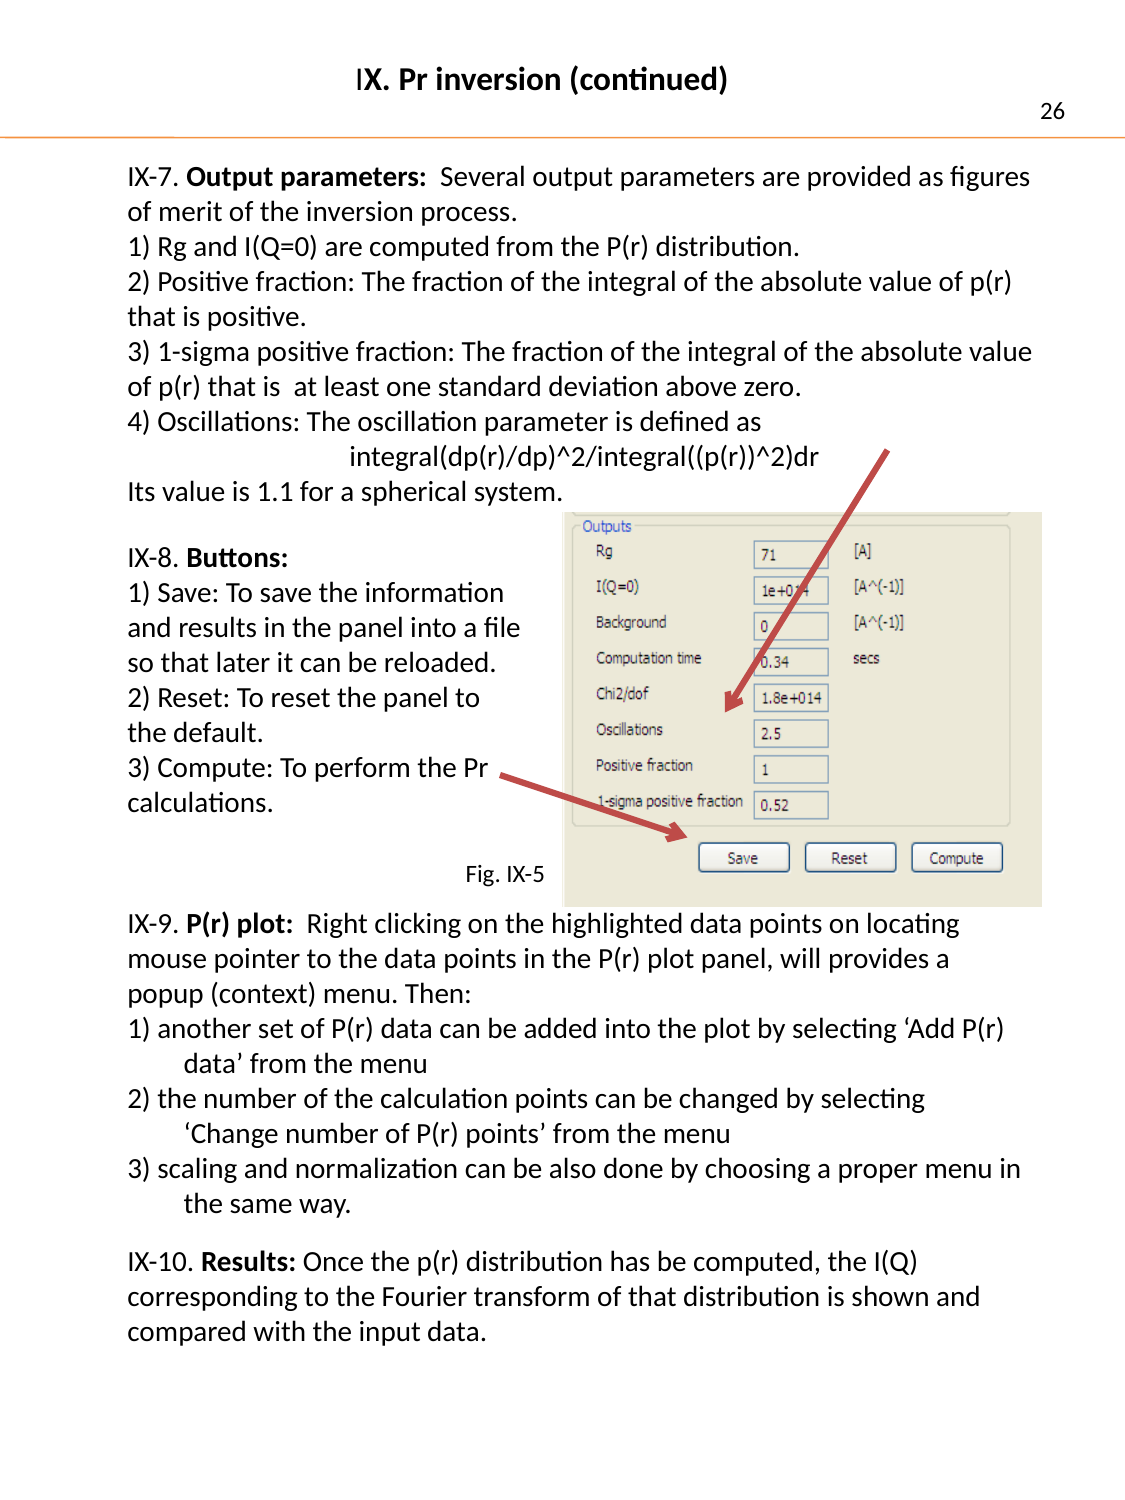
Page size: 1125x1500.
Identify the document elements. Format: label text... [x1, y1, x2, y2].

text_box Fig. IX-5 [450, 849, 557, 895]
text_box IX-9. P(r) plot: Right clicking on the highlighted data points on locating mouse pointer to the data points in the P(r) plot panel, will provides a popup (context) menu. Then: 1) another set of P(r) data can be added into the plot by selecting ‘Add P(r) data’ from the menu 2) the number of the calculation points can be changed by selecting ‘Change number of P(r) points’ from the menu 3) scaling and normalization can be also done by choosing a proper menu in the same way. [112, 862, 1038, 1262]
text_box IX. Pr inversion (continued) [340, 49, 744, 105]
text_box 26 [1025, 87, 1081, 133]
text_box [674, 499, 938, 663]
text_box IX-8. Buttons: 1) Save: To save the information and results in the panel into a file so that later it can be reloaded. 2) Reset: To reset the panel to the default. 3) Compute: To perform the Pr calculations. [112, 496, 538, 861]
text_box IX-7. Output parameters: Several output parameters are provided as figures of merit of the inversion process. 1) Rg and I(Q=0) are computed from the P(r) distribution. 2) Positive fraction: The fraction of the integral of the absolute value of p(r) that is positive. 3) 1-sigma positive fraction: The fraction of the integral of the absolute value of p(r) that is at least one standard deviation above zero. 4) Oscillations: The oscillation parameter is defined as integral(dp(r)/dp)^2/integral((p(r))^2)dr Its value is 1.1 for a spherical system. [112, 149, 1050, 585]
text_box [499, 774, 688, 838]
picture [562, 512, 1043, 907]
text_box IX-10. Results: Once the p(r) distribution has be computed, the I(Q) corresponding to the Fourier transform of that distribution is shown and compared with the input data. [112, 1262, 1038, 1355]
